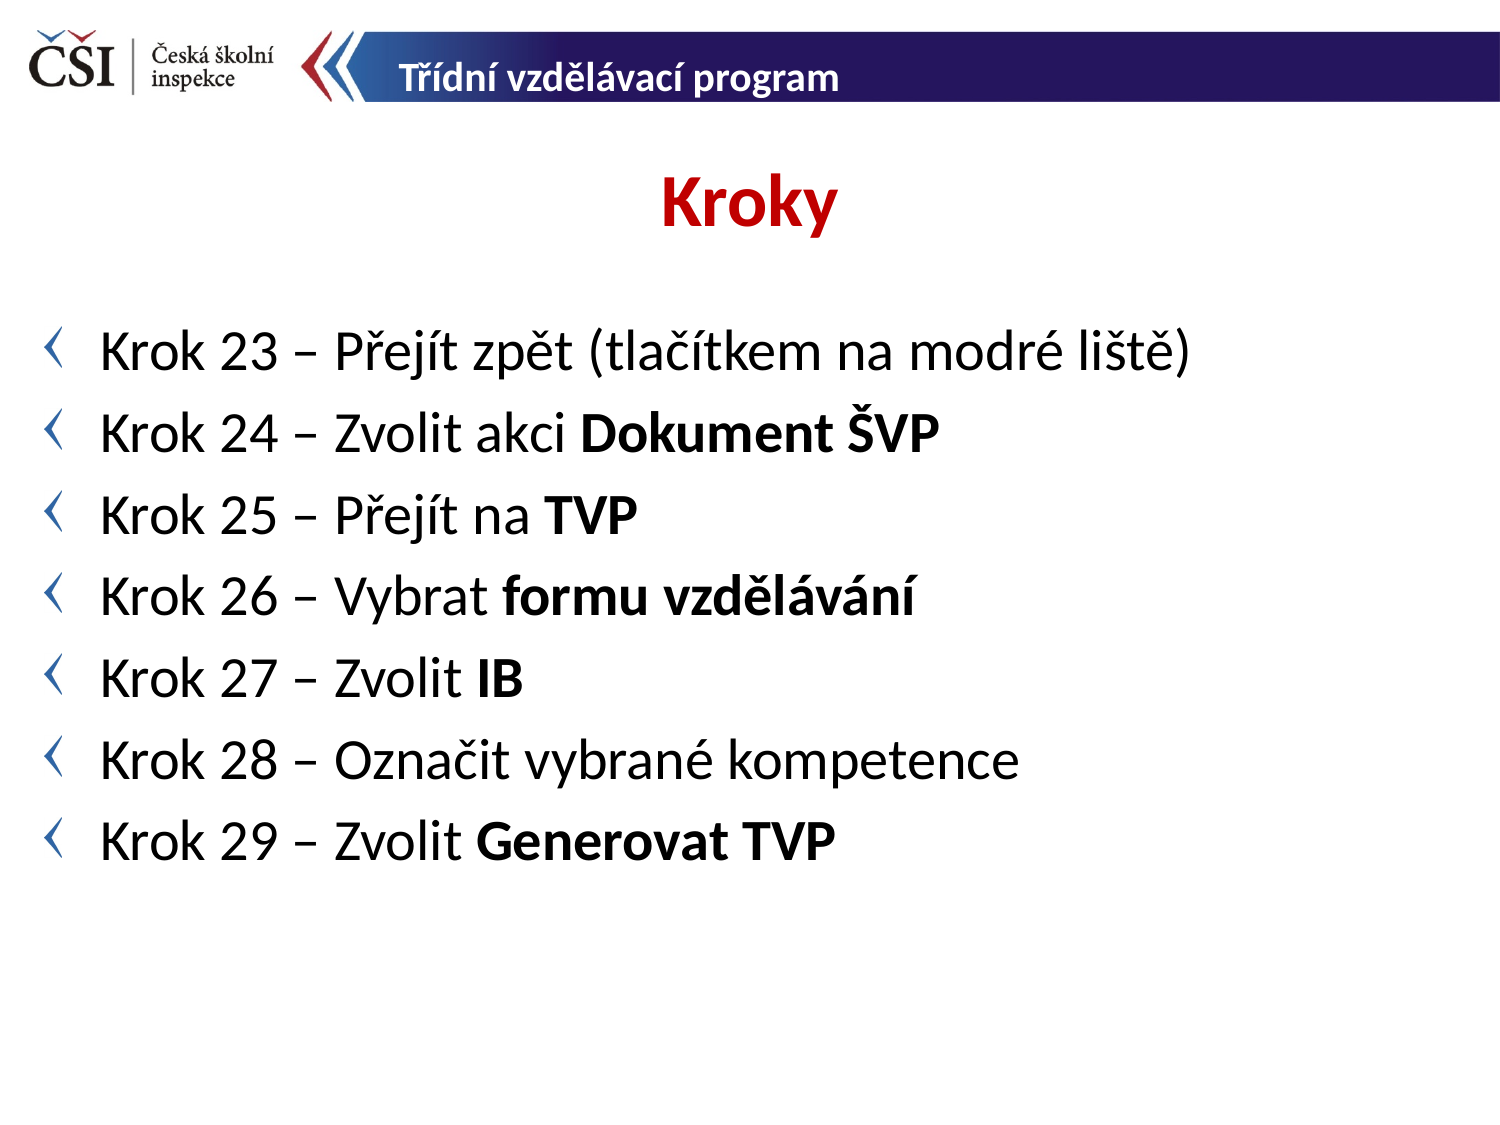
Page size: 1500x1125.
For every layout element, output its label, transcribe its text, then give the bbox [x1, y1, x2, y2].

text_box Třídní vzdělávací program [383, 42, 901, 109]
picture [44, 408, 62, 450]
picture [44, 572, 62, 613]
picture [44, 490, 62, 532]
picture [44, 735, 62, 777]
picture [29, 30, 1500, 102]
list Kroky [29, 125, 1471, 268]
picture [44, 817, 62, 858]
list Krok 23 – Přejít zpět (tlačítkem na modré liště) Krok 24 – Zvolit akci Dokument ŠVP Krok 25 – Přejít na TVP Krok 26 – Vybrat formu vzdělávání Krok 27 – Zvolit IB Krok 28 – Označit vybrané kompetence Krok 29 – Zvolit Generovat TVP [29, 268, 1471, 1059]
picture [44, 326, 62, 368]
picture [44, 653, 62, 695]
